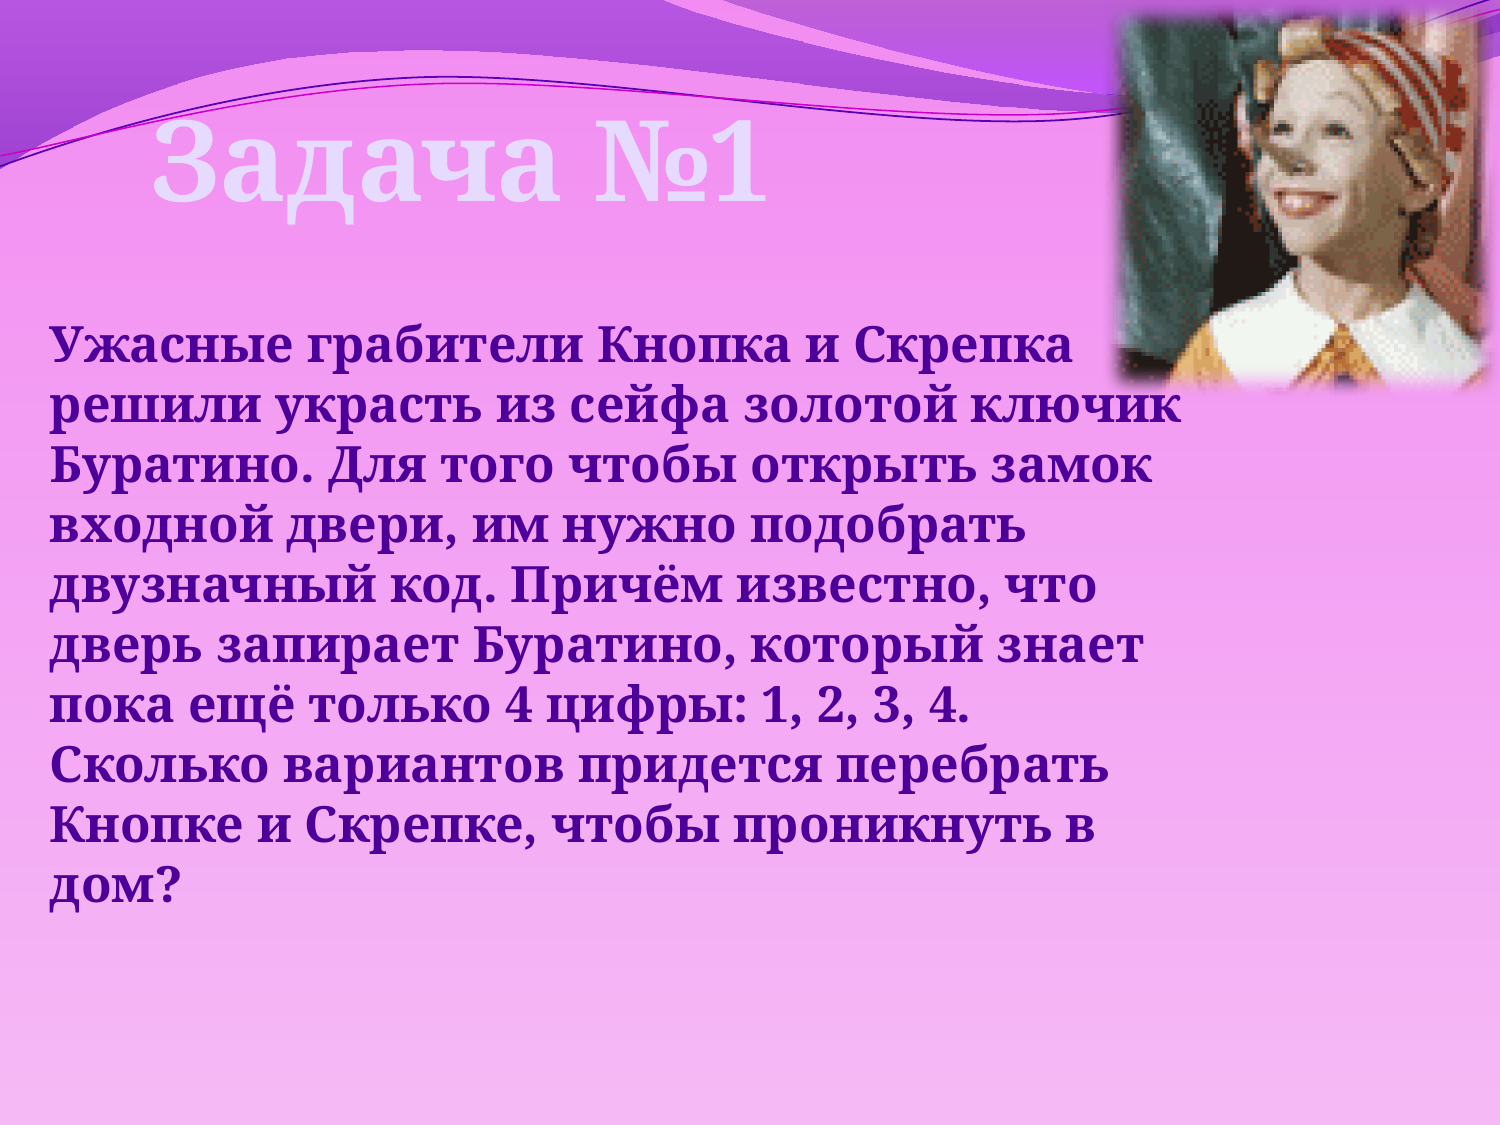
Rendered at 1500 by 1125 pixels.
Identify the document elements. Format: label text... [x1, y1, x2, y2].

text_box Кр [1094, 304, 1219, 412]
picture [1101, 0, 1500, 399]
text_box Ужасные грабители Кнопка и Скрепка решили украсть из сейфа золотой ключик Буратино. Для того чтобы открыть замок входной двери, им нужно подобрать двузначный код. Причём известно, что дверь запирает Буратино, который знает пока ещё только 4 цифры: 1, 2, 3, 4. Сколько вариантов придется перебрать Кнопке и Скрепке, чтобы проникнуть в дом? [35, 304, 1219, 920]
text_box Задача №1 [134, 81, 787, 232]
